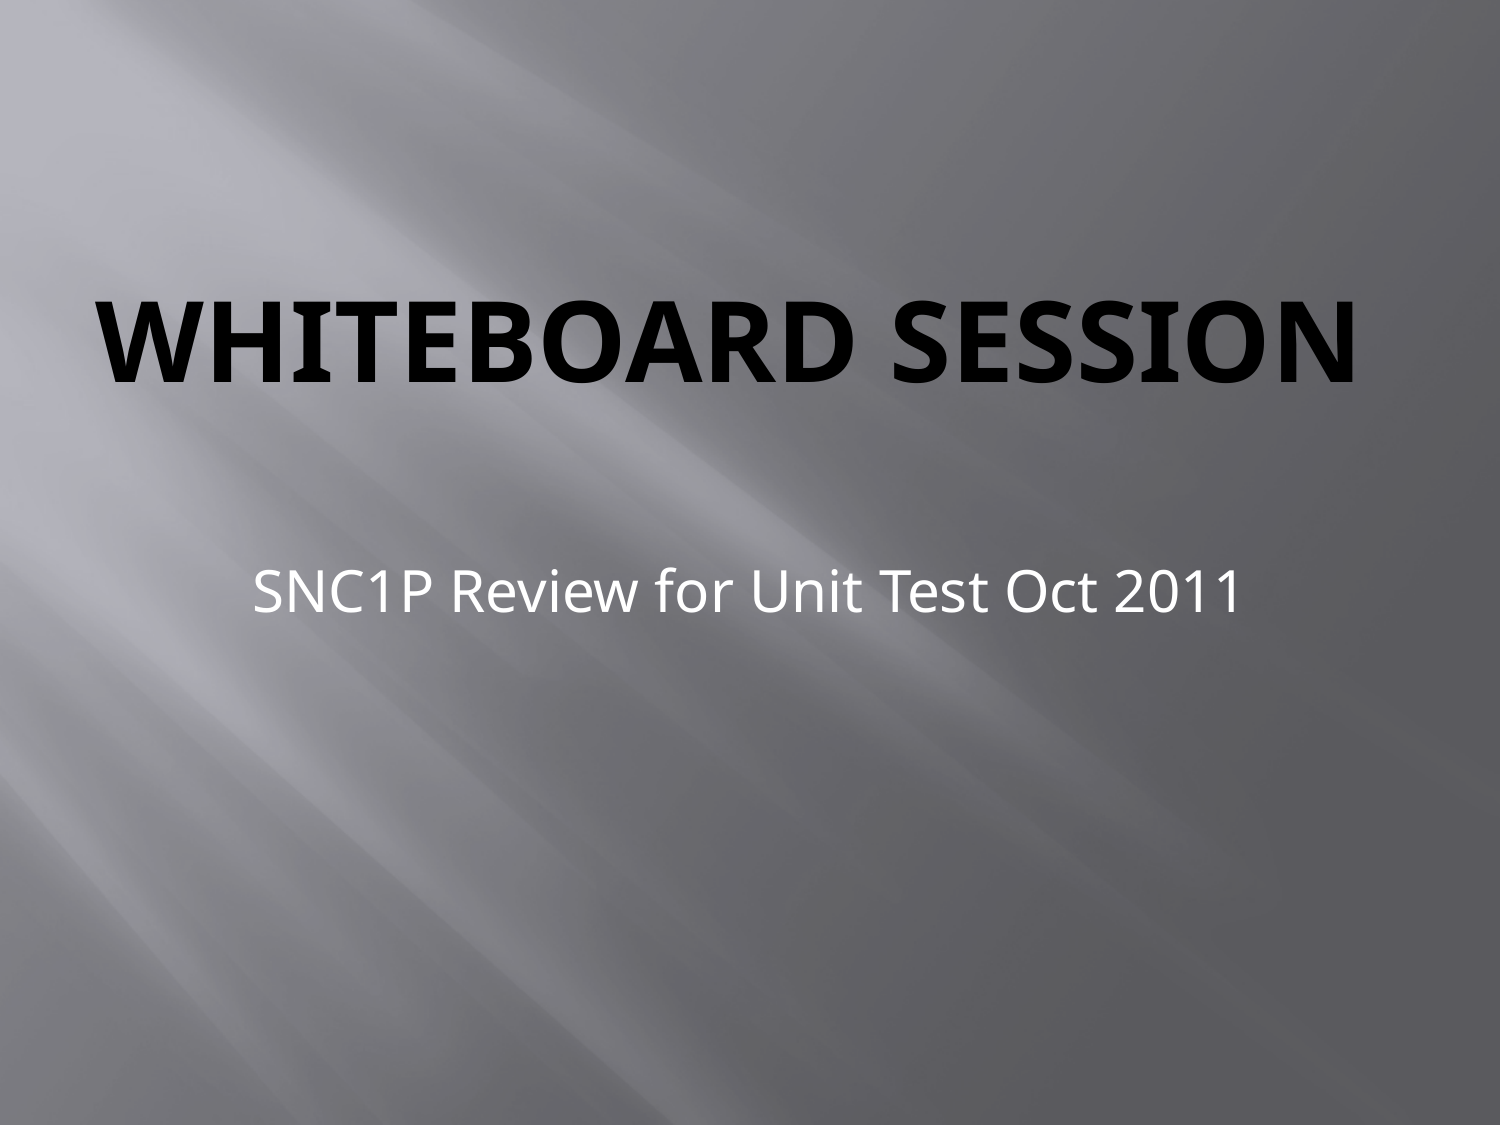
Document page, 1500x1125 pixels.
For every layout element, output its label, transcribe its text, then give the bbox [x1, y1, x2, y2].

subtitle SNC1P Review for Unit Test Oct 2011 [225, 546, 1275, 834]
title Whiteboard session [69, 224, 1420, 525]
